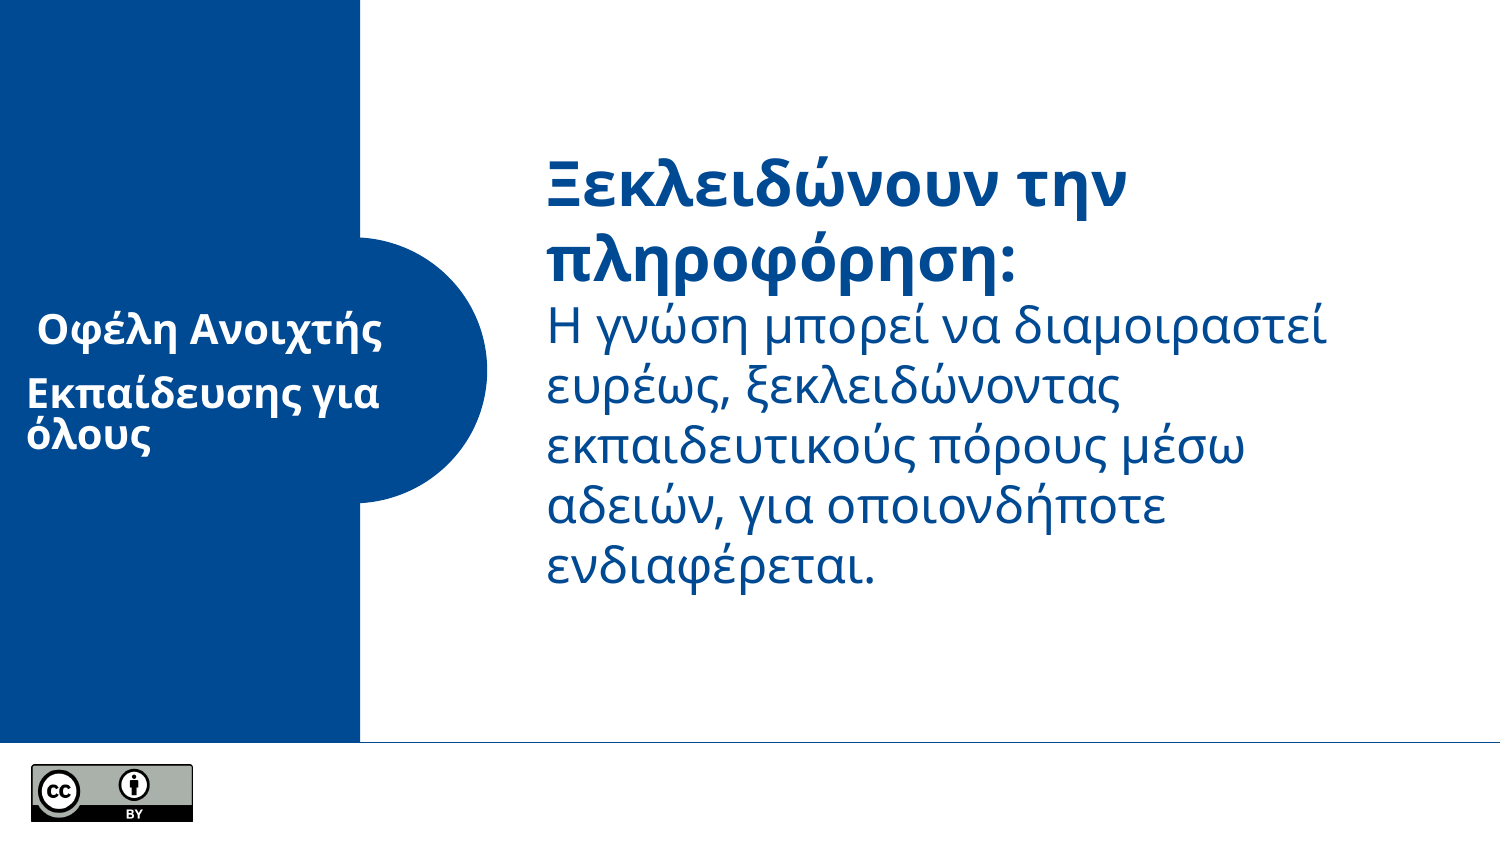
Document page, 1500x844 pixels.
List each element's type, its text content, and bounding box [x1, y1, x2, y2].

picture [31, 764, 193, 822]
text_box Οφέλη Ανοιχτής Εκπαίδευσης για όλους [10, 274, 488, 473]
text_box [266, 473, 439, 504]
text_box [0, 750, 1500, 844]
text_box [0, 0, 361, 742]
text_box [259, 237, 446, 274]
text_box Ξεκλειδώνουν την πληροφόρηση: Η γνώση μπορεί να διαμοιραστεί ευρέως, ξεκλειδώνοντας εκπαιδευτικούς πόρους μέσω αδειών, για οποιονδήποτε ενδιαφέρεται. [531, 129, 1422, 704]
